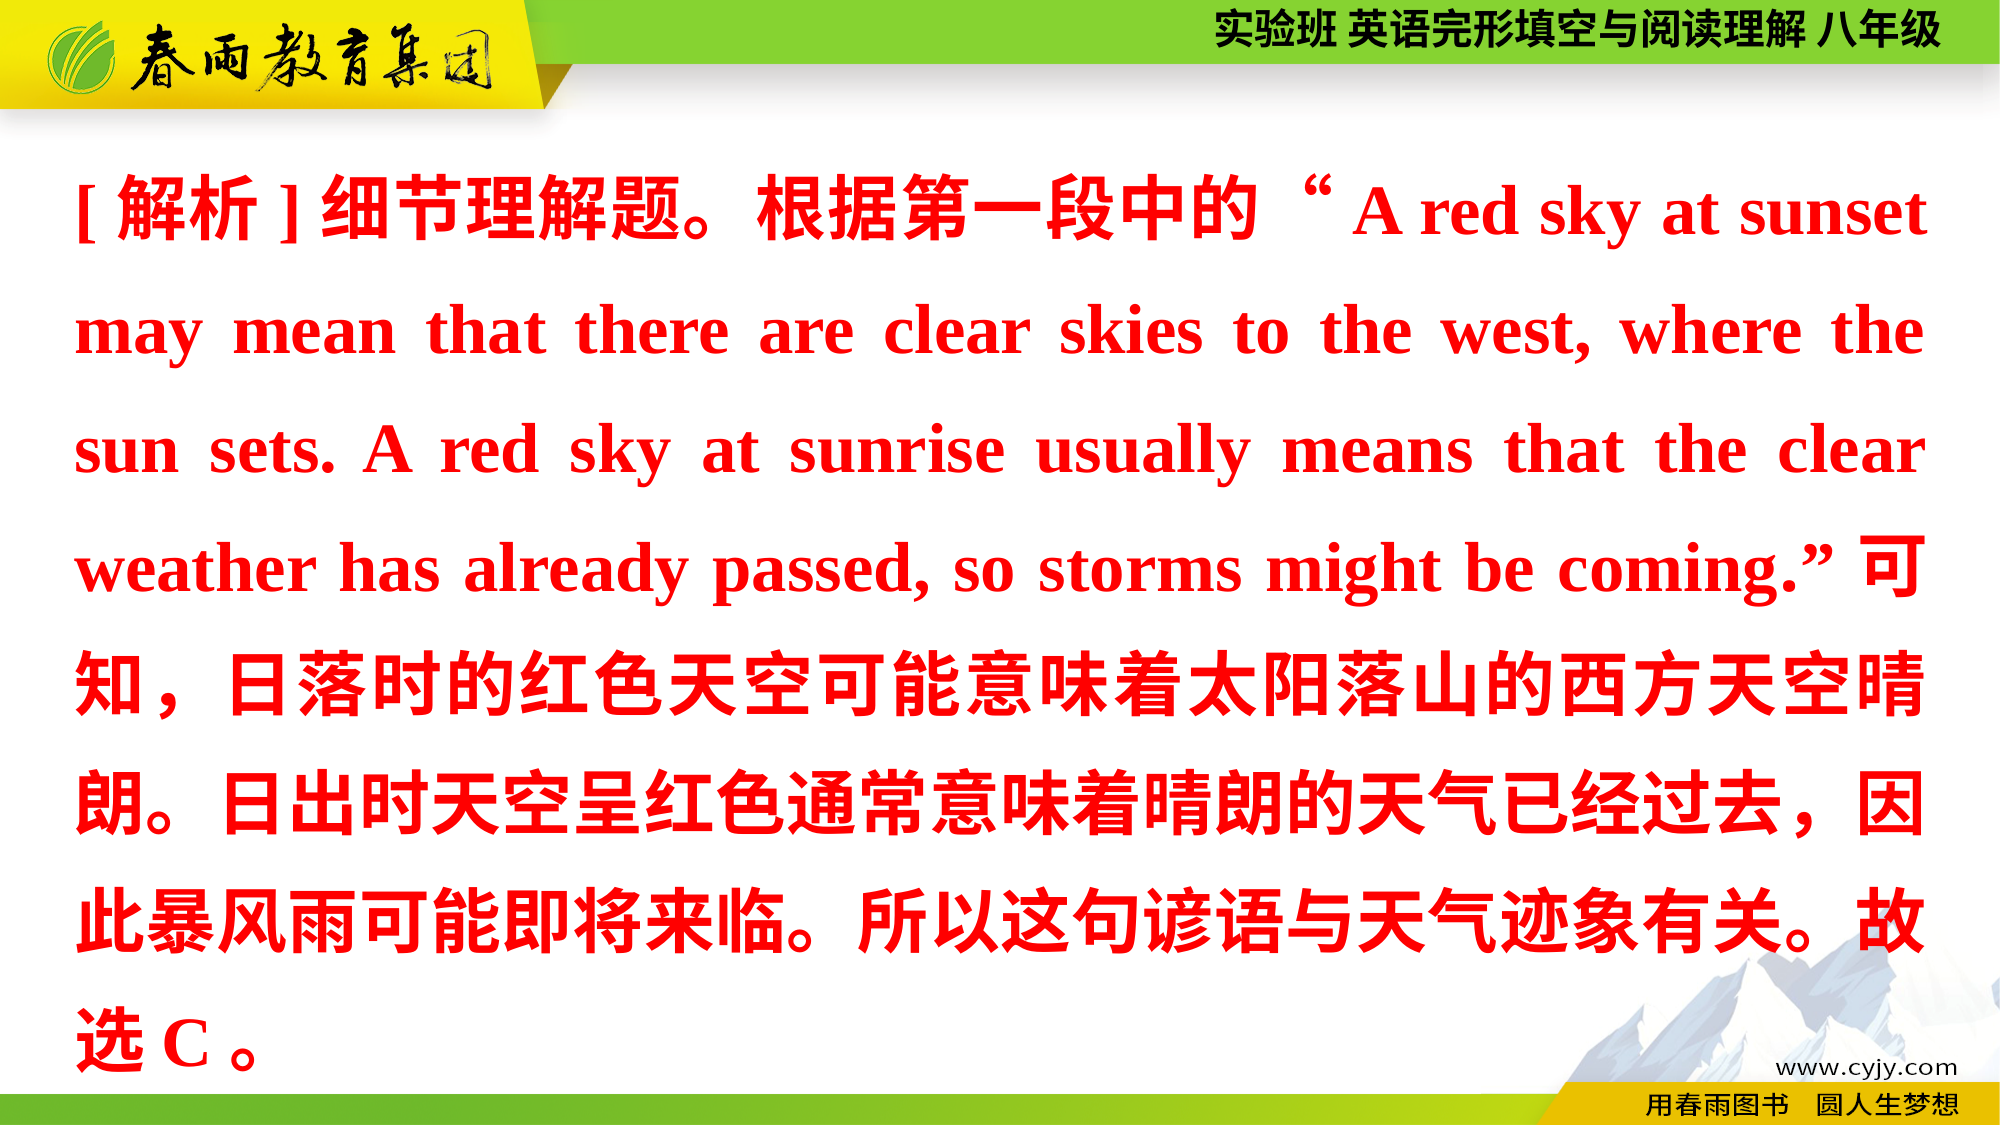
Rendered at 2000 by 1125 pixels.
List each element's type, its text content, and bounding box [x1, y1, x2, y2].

picture [0, 0, 2000, 1125]
list [解析]细节理解题。根据第一段中的“A red sky at sunset may mean that there are clear skies to the west, where the sun sets. A red sky at sunrise usually means that the clear weather has already passed, so storms might be coming.”可知，日落时的红色天空可能意味着太阳落山的西方天空晴朗。日出时天空呈红色通常意味着晴朗的天气已经过去，因此暴风雨可能即将来临。所以这句谚语与天气迹象有关。故选C。 [59, 122, 1944, 1113]
